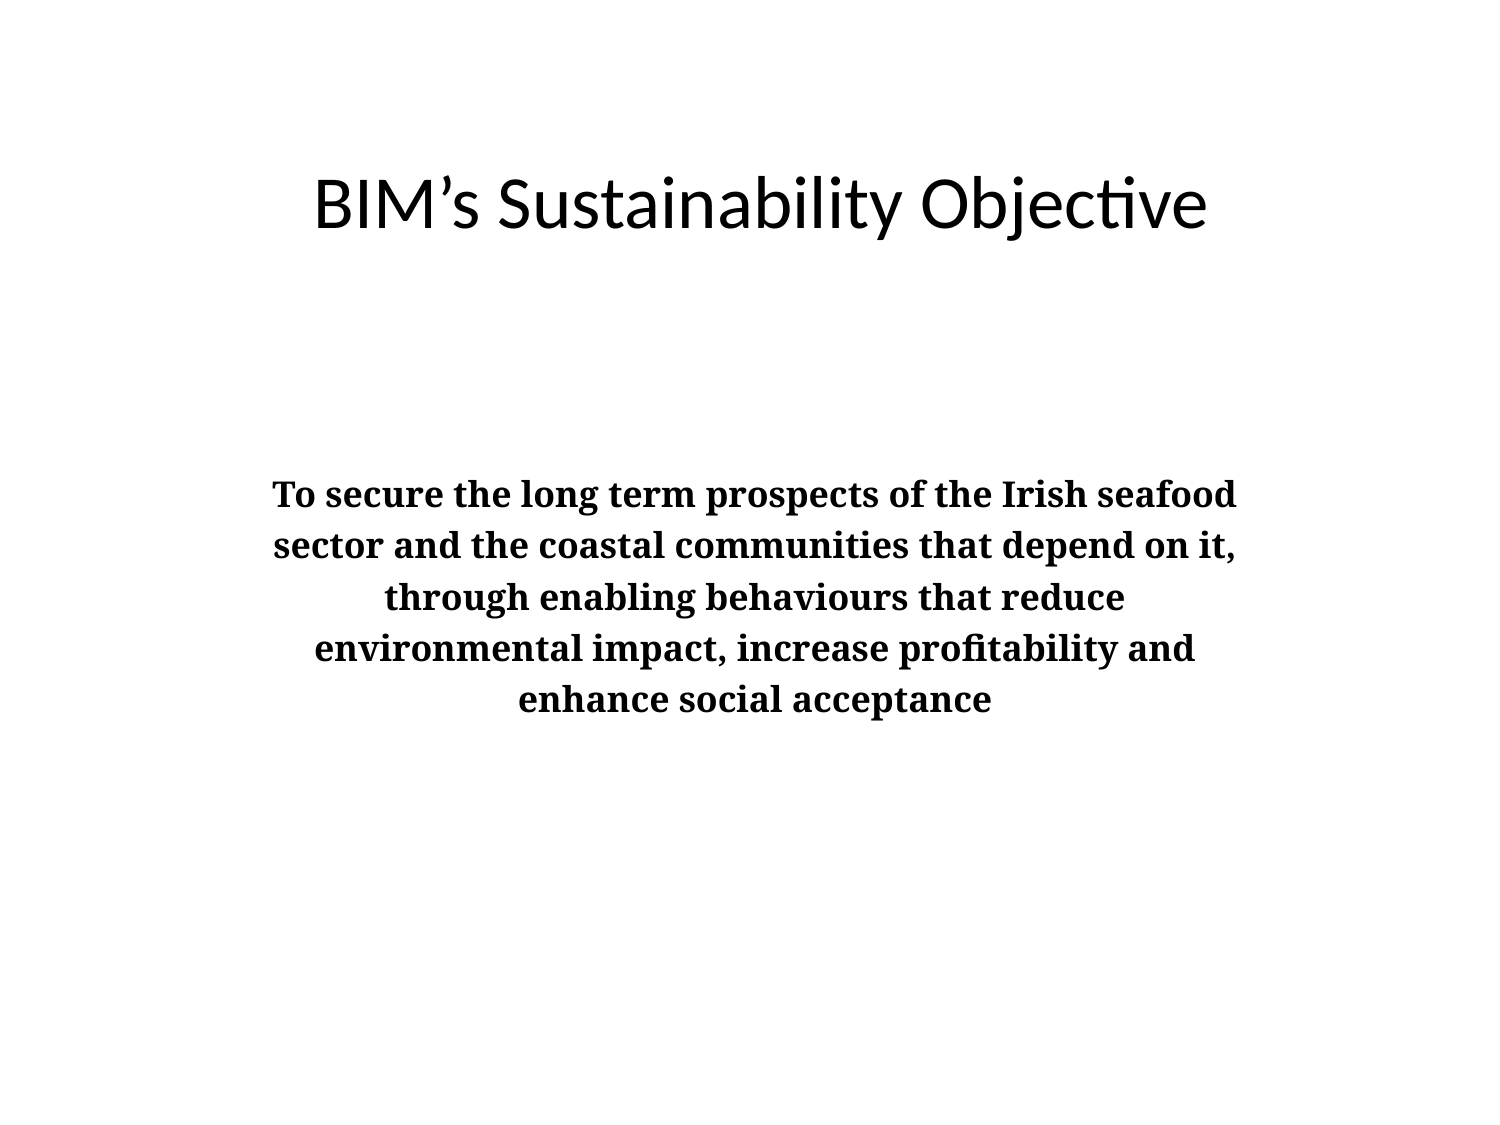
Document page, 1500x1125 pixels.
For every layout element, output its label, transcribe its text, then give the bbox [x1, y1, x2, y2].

title BIM’s Sustainability Objective [123, 78, 1399, 320]
subtitle To secure the long term prospects of the Irish seafood sector and the coastal communities that depend on it, through enabling behaviours that reduce environmental impact, increase profitability and enhance social acceptance [230, 456, 1281, 744]
